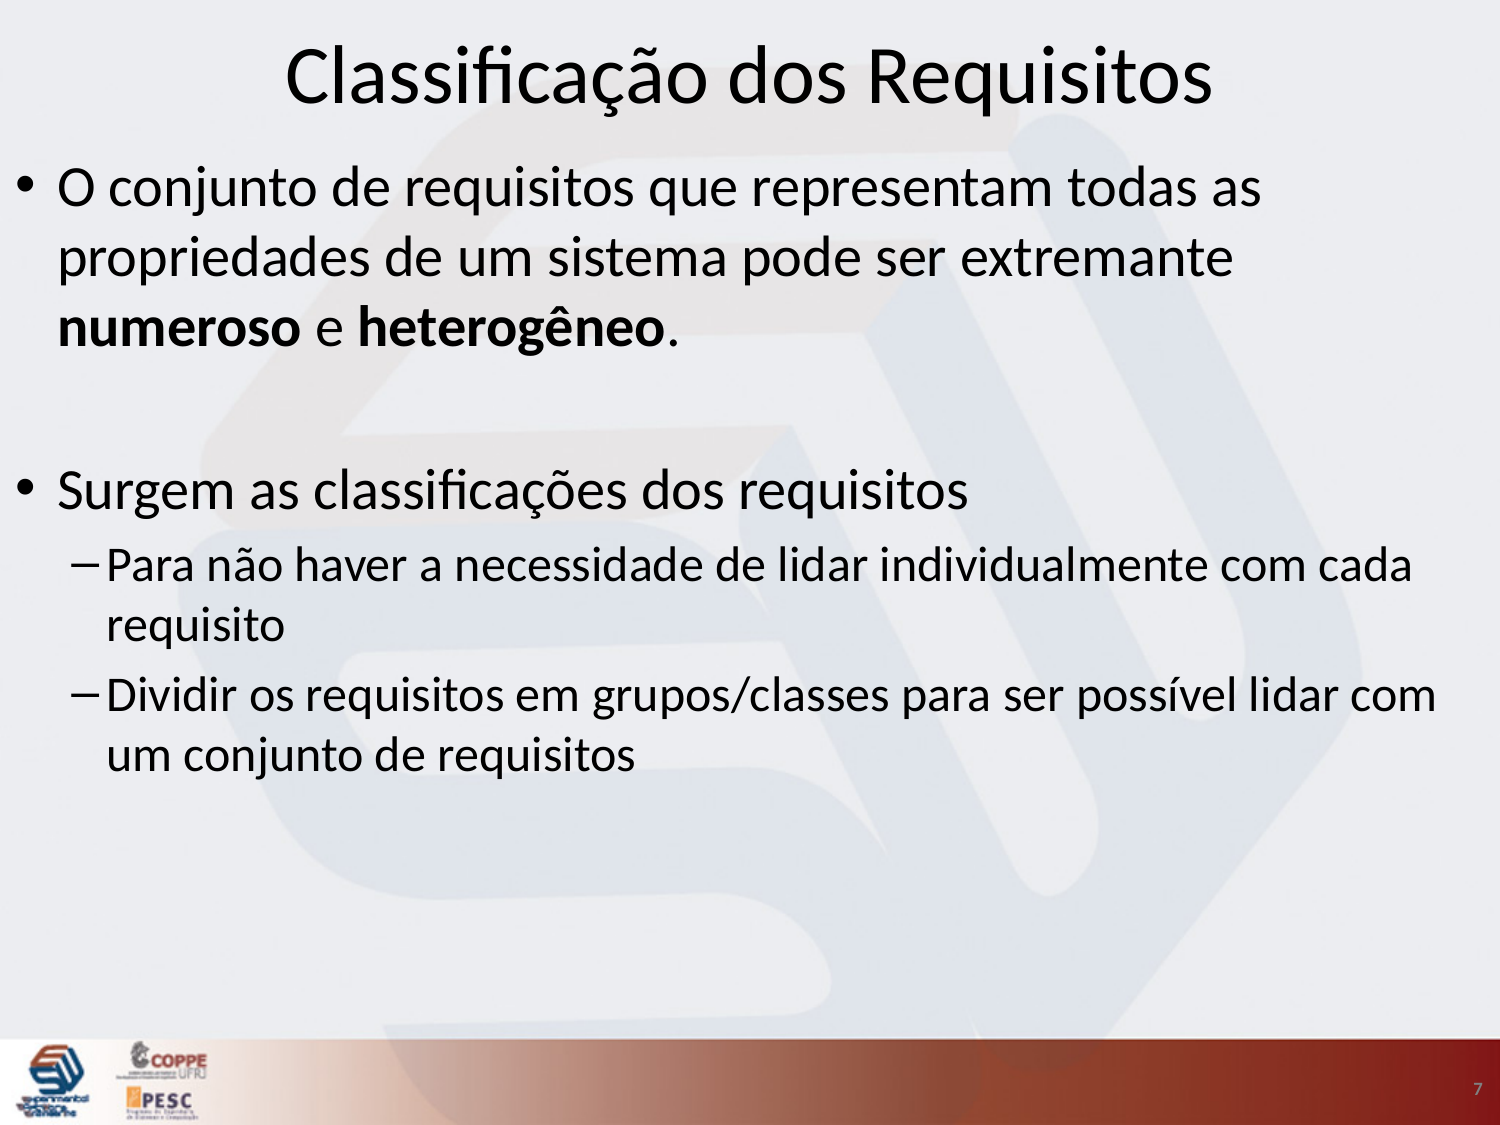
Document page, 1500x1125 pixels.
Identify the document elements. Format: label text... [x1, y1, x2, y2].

list O conjunto de requisitos que representam todas as propriedades de um sistema pode ser extremante numeroso e heterogêneo. Surgem as classificações dos requisitos Para não haver a necessidade de lidar individualmente com cada requisito Dividir os requisitos em grupos/classes para ser possível lidar com um conjunto de requisitos [0, 140, 1500, 1036]
picture [0, 1036, 1500, 1125]
title Classificação dos Requisitos [0, 0, 1500, 140]
